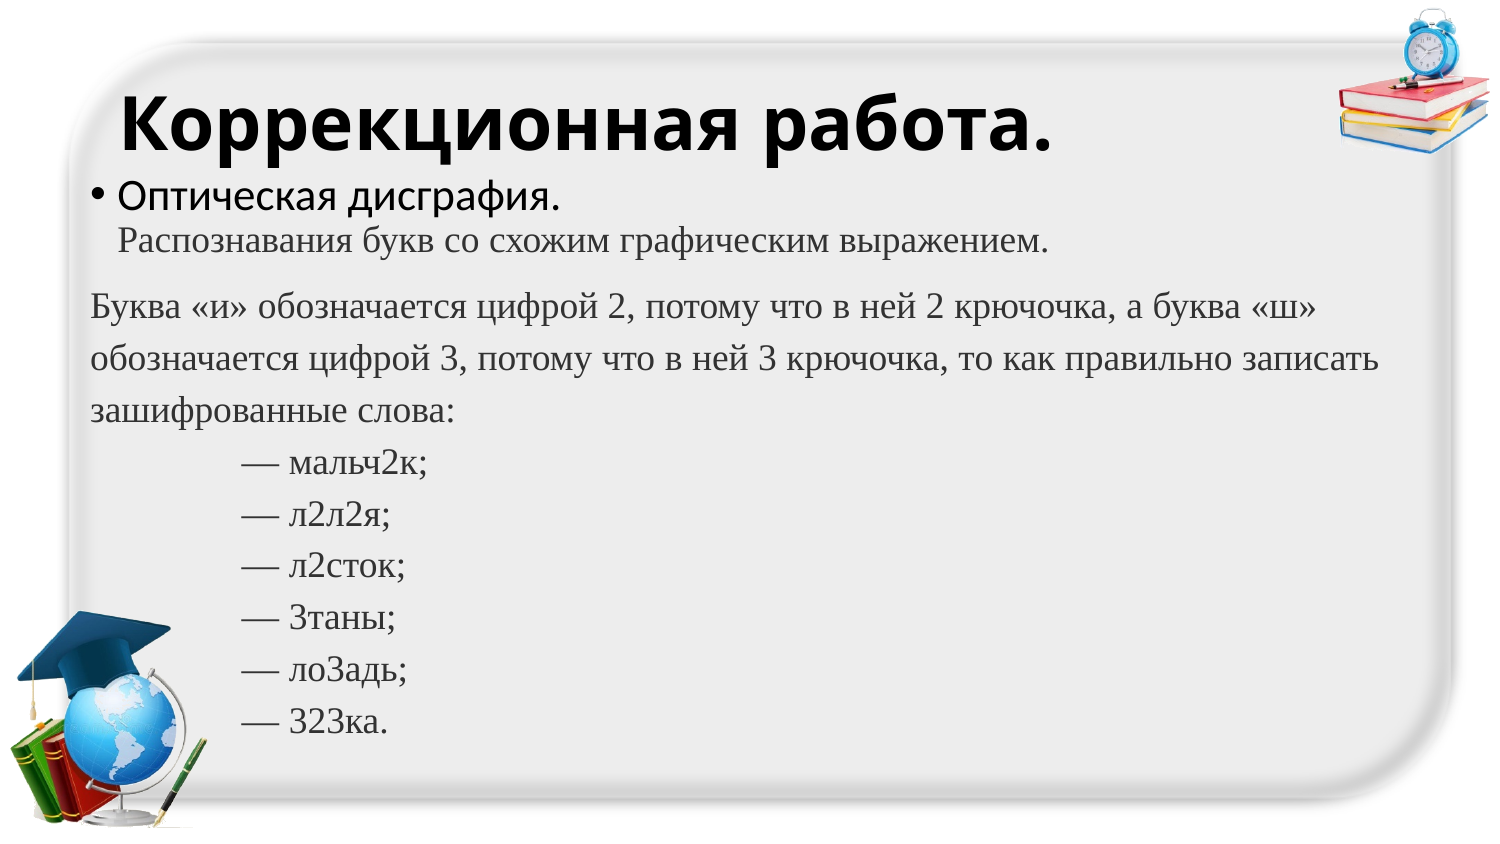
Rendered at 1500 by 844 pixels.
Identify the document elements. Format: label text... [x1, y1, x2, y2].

picture [0, 587, 241, 844]
list Оптическая дисграфия. Распознавания букв со схожим графическим выражением. Буква «и» обозначается цифрой 2, потому что в ней 2 крючочка, а буква «ш» обозначается цифрой 3, потому что в ней 3 крючочка, то как правильно записать зашифрованные слова: — мальч2к; — л2л2я; — л2сток; — 3таны; — ло3адь; — 323ка. [75, 164, 1425, 754]
picture [1316, 0, 1500, 167]
title Коррекционная работа. [103, 44, 1397, 164]
